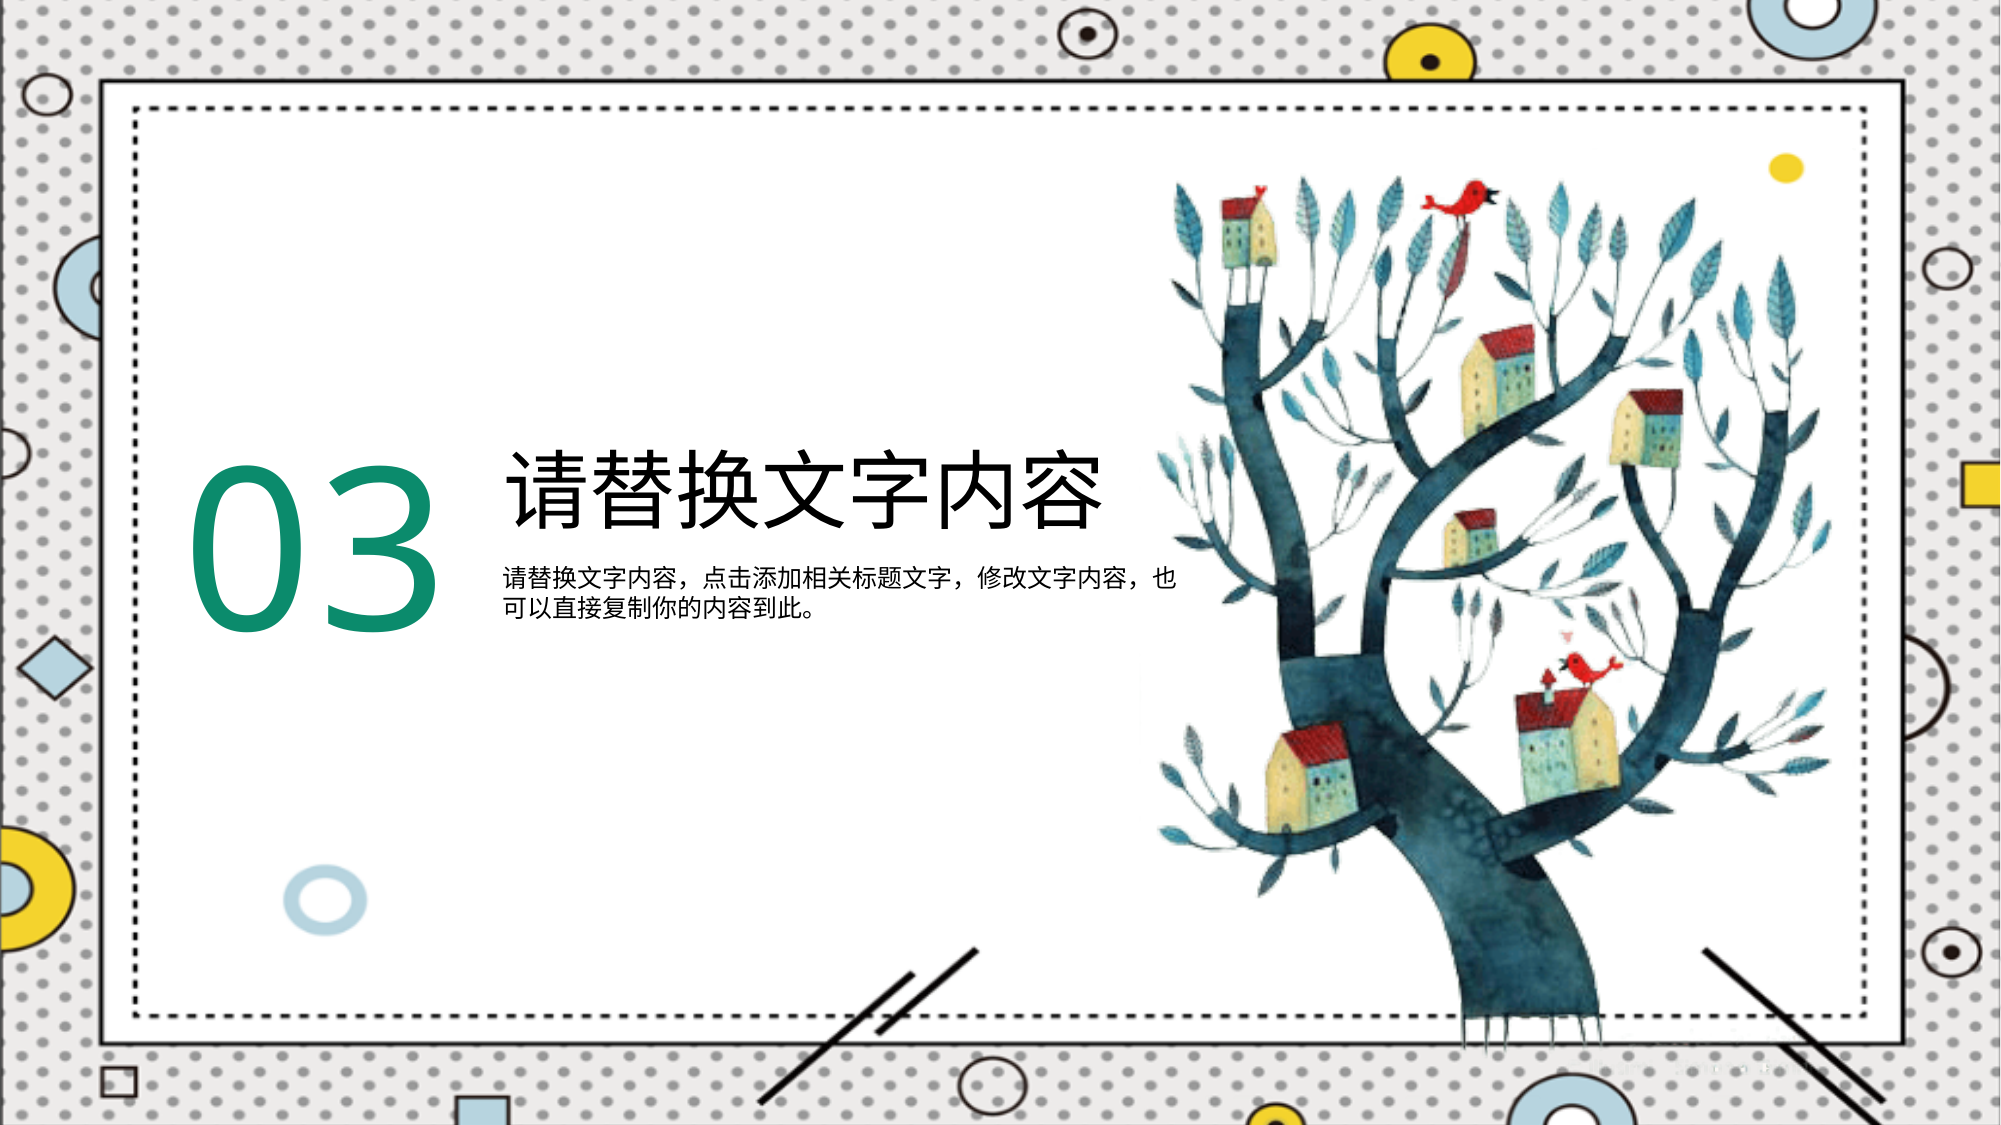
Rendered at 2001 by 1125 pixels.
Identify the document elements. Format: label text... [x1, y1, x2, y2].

text_box 请替换文字内容 [503, 436, 1119, 541]
text_box 03 [144, 396, 487, 683]
picture [0, 0, 2001, 1125]
text_box 请替换文字内容，点击添加相关标题文字，修改文字内容，也可以直接复制你的内容到此。 [502, 562, 1139, 623]
